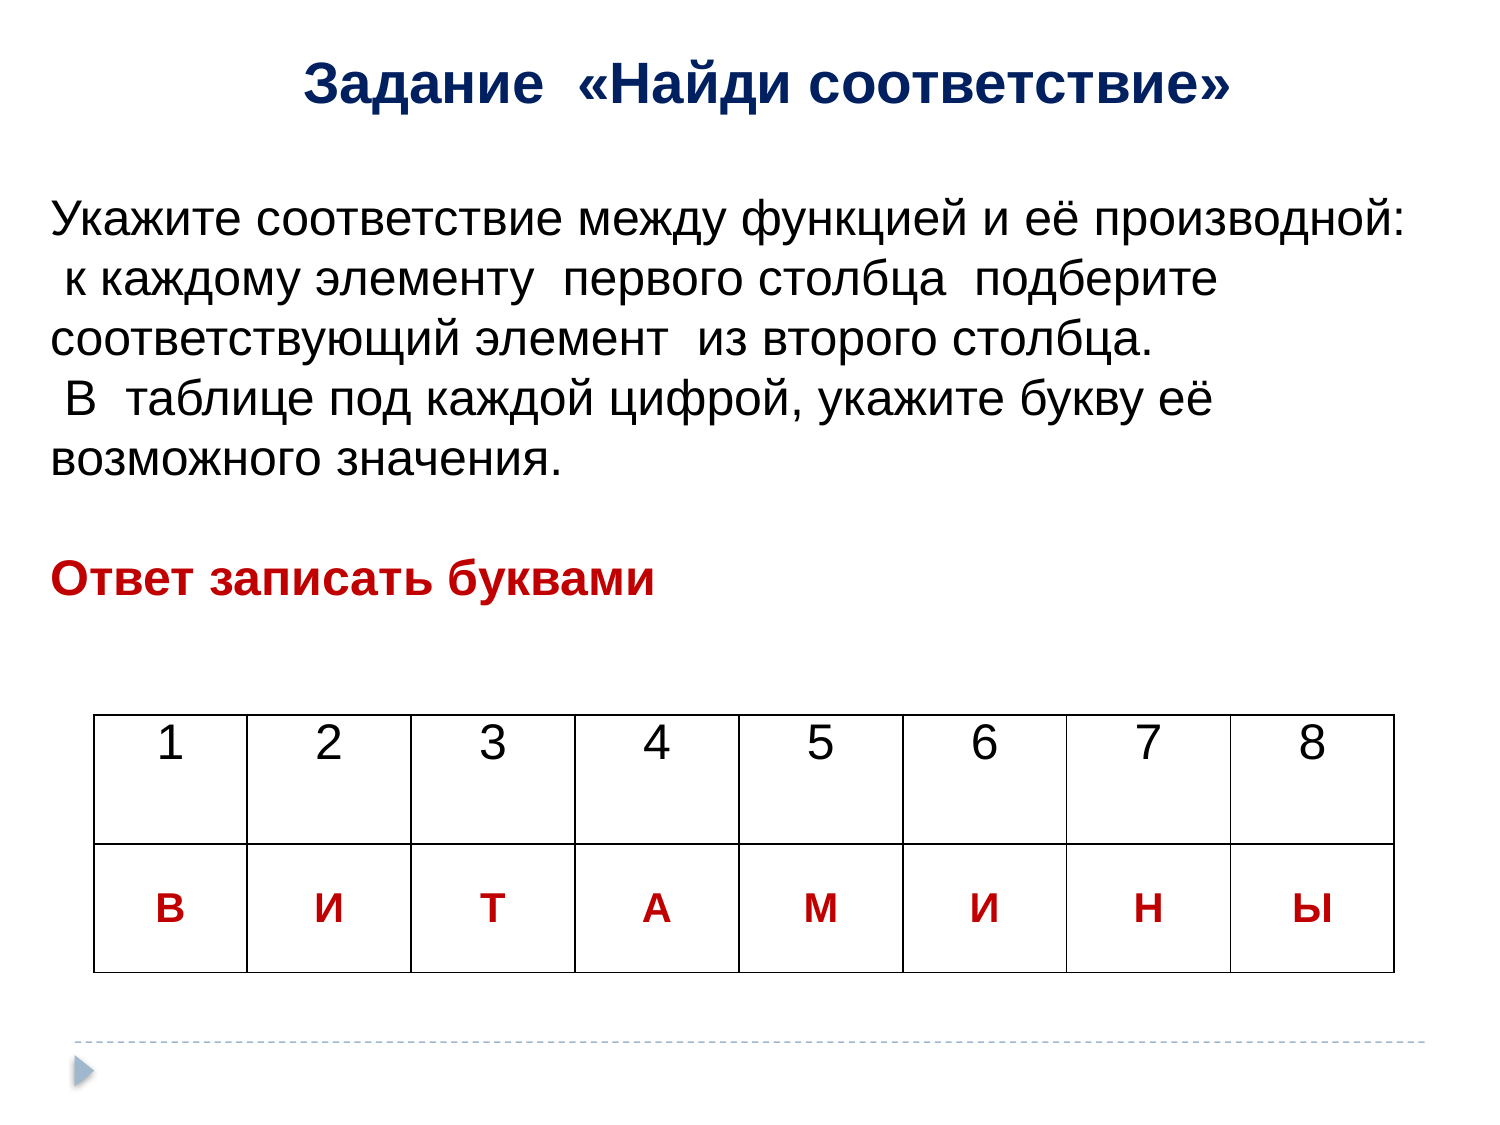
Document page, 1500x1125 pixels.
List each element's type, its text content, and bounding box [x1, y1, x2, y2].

table_header 4 [576, 716, 738, 843]
table_cell А [576, 845, 738, 972]
table_header 3 [412, 716, 574, 843]
table_header 1 [95, 716, 246, 843]
table_cell И [904, 845, 1066, 972]
table_cell И [248, 845, 410, 972]
table_cell Ы [1231, 845, 1393, 972]
table_header 6 [904, 716, 1066, 843]
table_cell В [95, 845, 246, 972]
table_cell Т [412, 845, 574, 972]
table_header 2 [248, 716, 410, 843]
table_cell Н [1067, 845, 1230, 972]
table_header 7 [1067, 716, 1230, 843]
text_box Задание «Найди соответствие» Укажите соответствие между функцией и её производной: к каждому элементу первого столбца подберите соответствующий элемент из второго столбца. В таблице под каждой цифрой, укажите букву её возможного значения. Ответ записать буквами [35, 38, 1500, 659]
table_header 8 [1231, 716, 1393, 843]
table_header 5 [740, 716, 902, 843]
table_cell М [740, 845, 902, 972]
